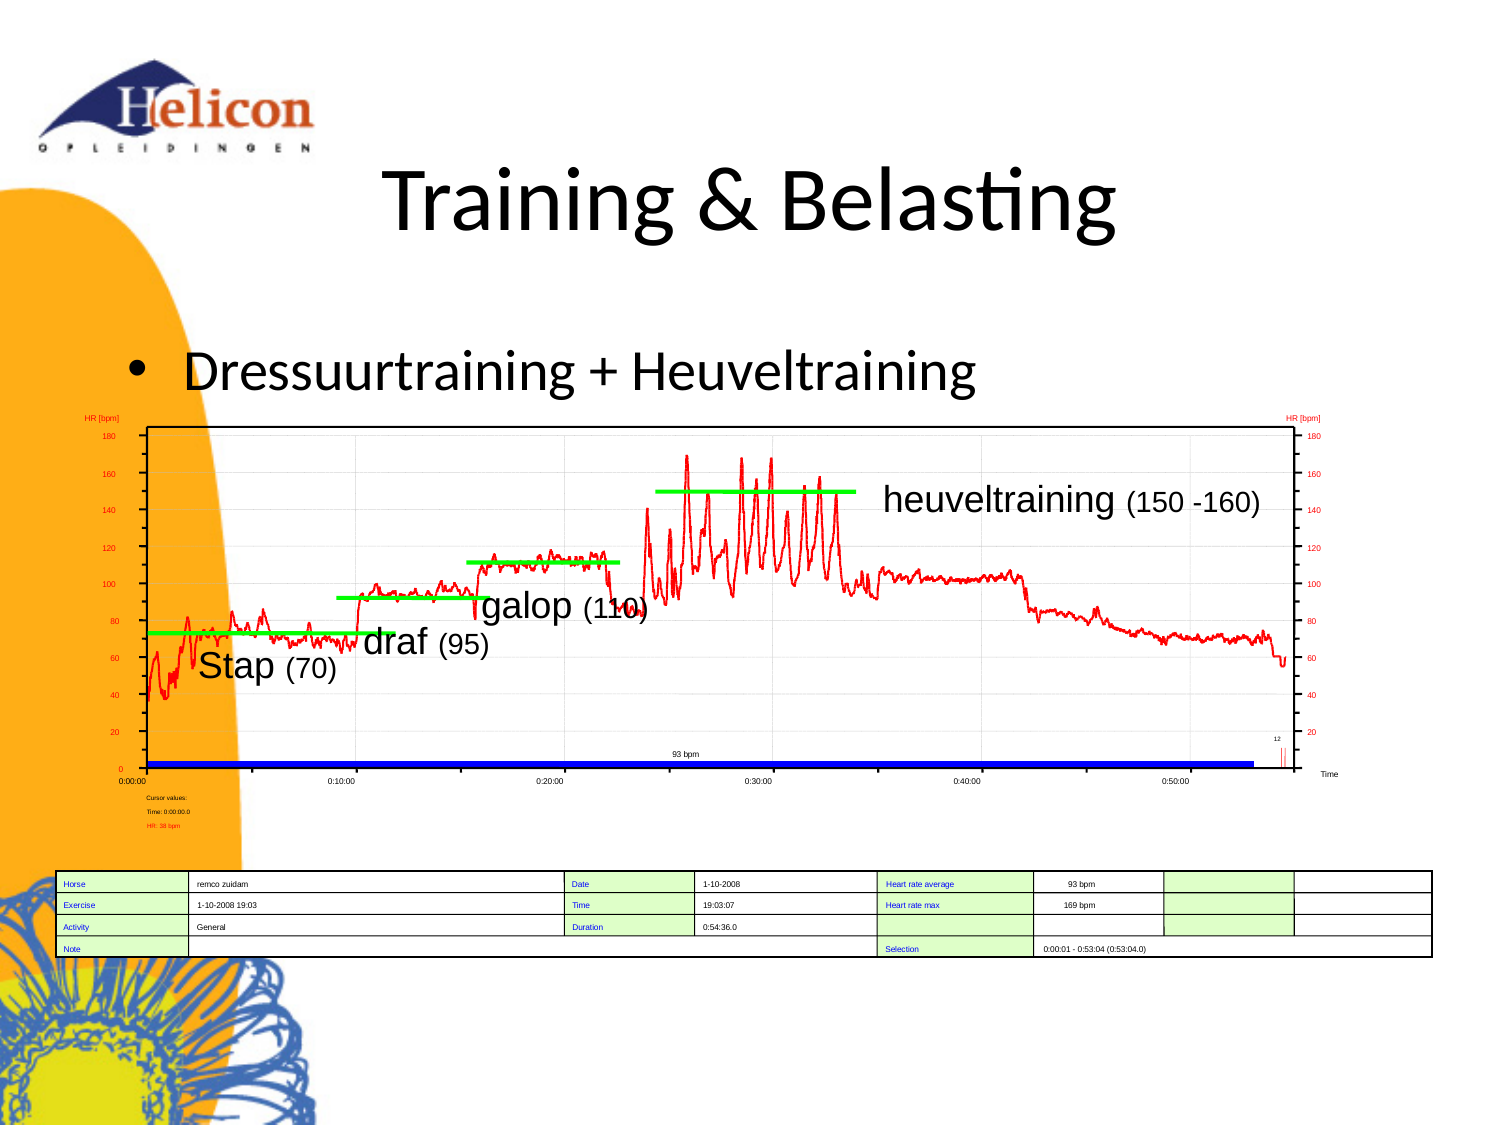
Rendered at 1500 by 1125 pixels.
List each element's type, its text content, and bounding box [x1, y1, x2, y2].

title Training & Belasting [112, 99, 1388, 288]
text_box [52, 385, 1436, 963]
list Dressuurtraining + Heuveltraining [112, 324, 1388, 383]
picture [0, 0, 1500, 1125]
